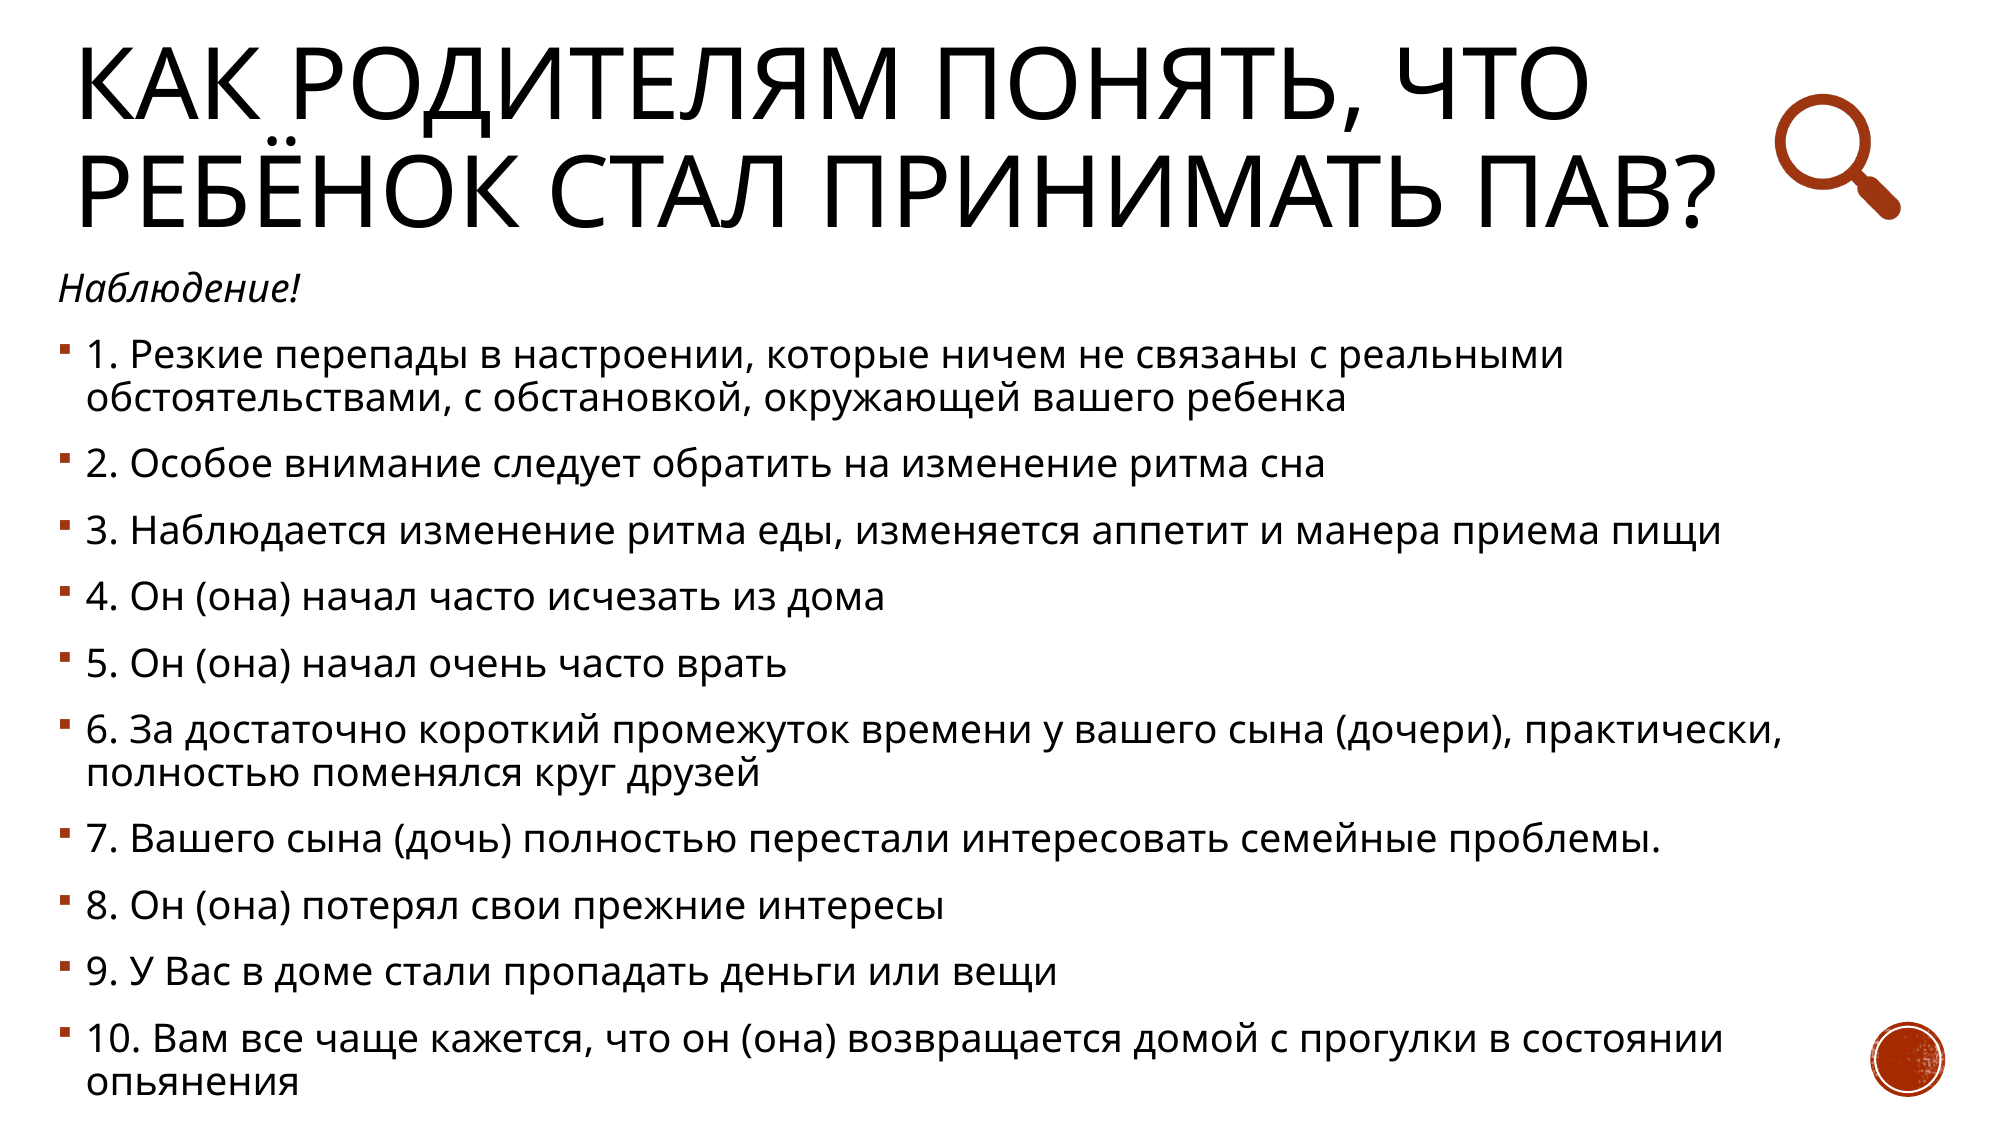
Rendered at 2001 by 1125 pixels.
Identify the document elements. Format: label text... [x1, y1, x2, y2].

list Наблюдение! 1. Резкие перепады в настроении, которые ничем не связаны с реальными обстоятельствами, с обстановкой, окружающей вашего ребенка 2. Особое внимание следует обратить на изменение ритма сна 3. Наблюдается изменение ритма еды, изменяется аппетит и манера приема пищи 4. Он (она) начал часто исчезать из дома 5. Он (она) начал очень часто врать 6. За достаточно короткий промежуток времени у вашего сына (дочери), практически, полностью поменялся круг друзей 7. Вашего сына (дочь) полностью перестали интересовать семейные проблемы. 8. Он (она) потерял свои прежние интересы 9. У Вас в доме стали пропадать деньги или вещи 10. Вам все чаще кажется, что он (она) возвращается домой с прогулки в состоянии опьянения [42, 260, 1958, 1114]
title Как родителям понять, что ребёнок стал принимать ПАВ? [58, 11, 1958, 260]
picture [1762, 81, 1913, 232]
